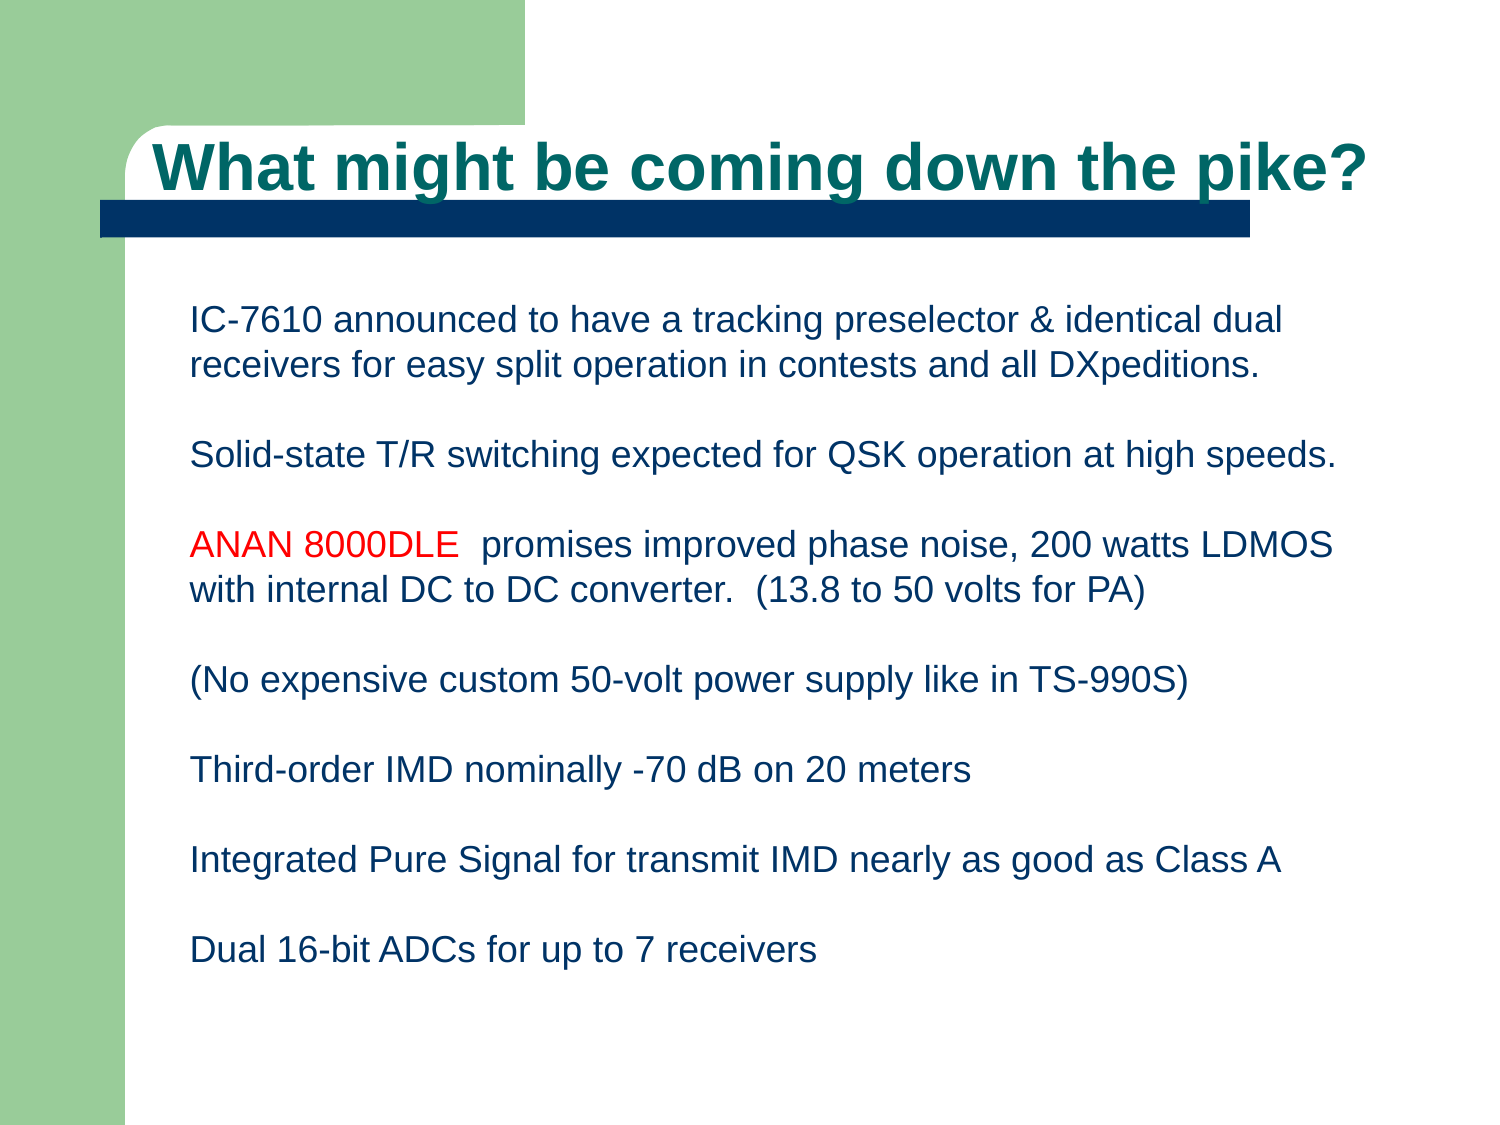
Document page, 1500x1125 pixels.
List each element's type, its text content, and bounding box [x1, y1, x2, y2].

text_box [0, 0, 501, 1125]
title What might be coming down the pike? [504, 124, 1438, 213]
text_box IC-7610 announced to have a tracking preselector & identical dual receivers for easy split operation in contests and all DXpeditions. Solid-state T/R switching expected for QSK operation at high speeds. ANAN 8000DLE promises improved phase noise, 200 watts LDMOS with internal DC to DC converter. (13.8 to 50 volts for PA) (No expensive custom 50-volt power supply like in TS-990S) Third-order IMD nominally -70 dB on 20 meters Integrated Pure Signal for transmit IMD nearly as good as Class A Dual 16-bit ADCs for up to 7 receivers [504, 287, 1363, 1068]
